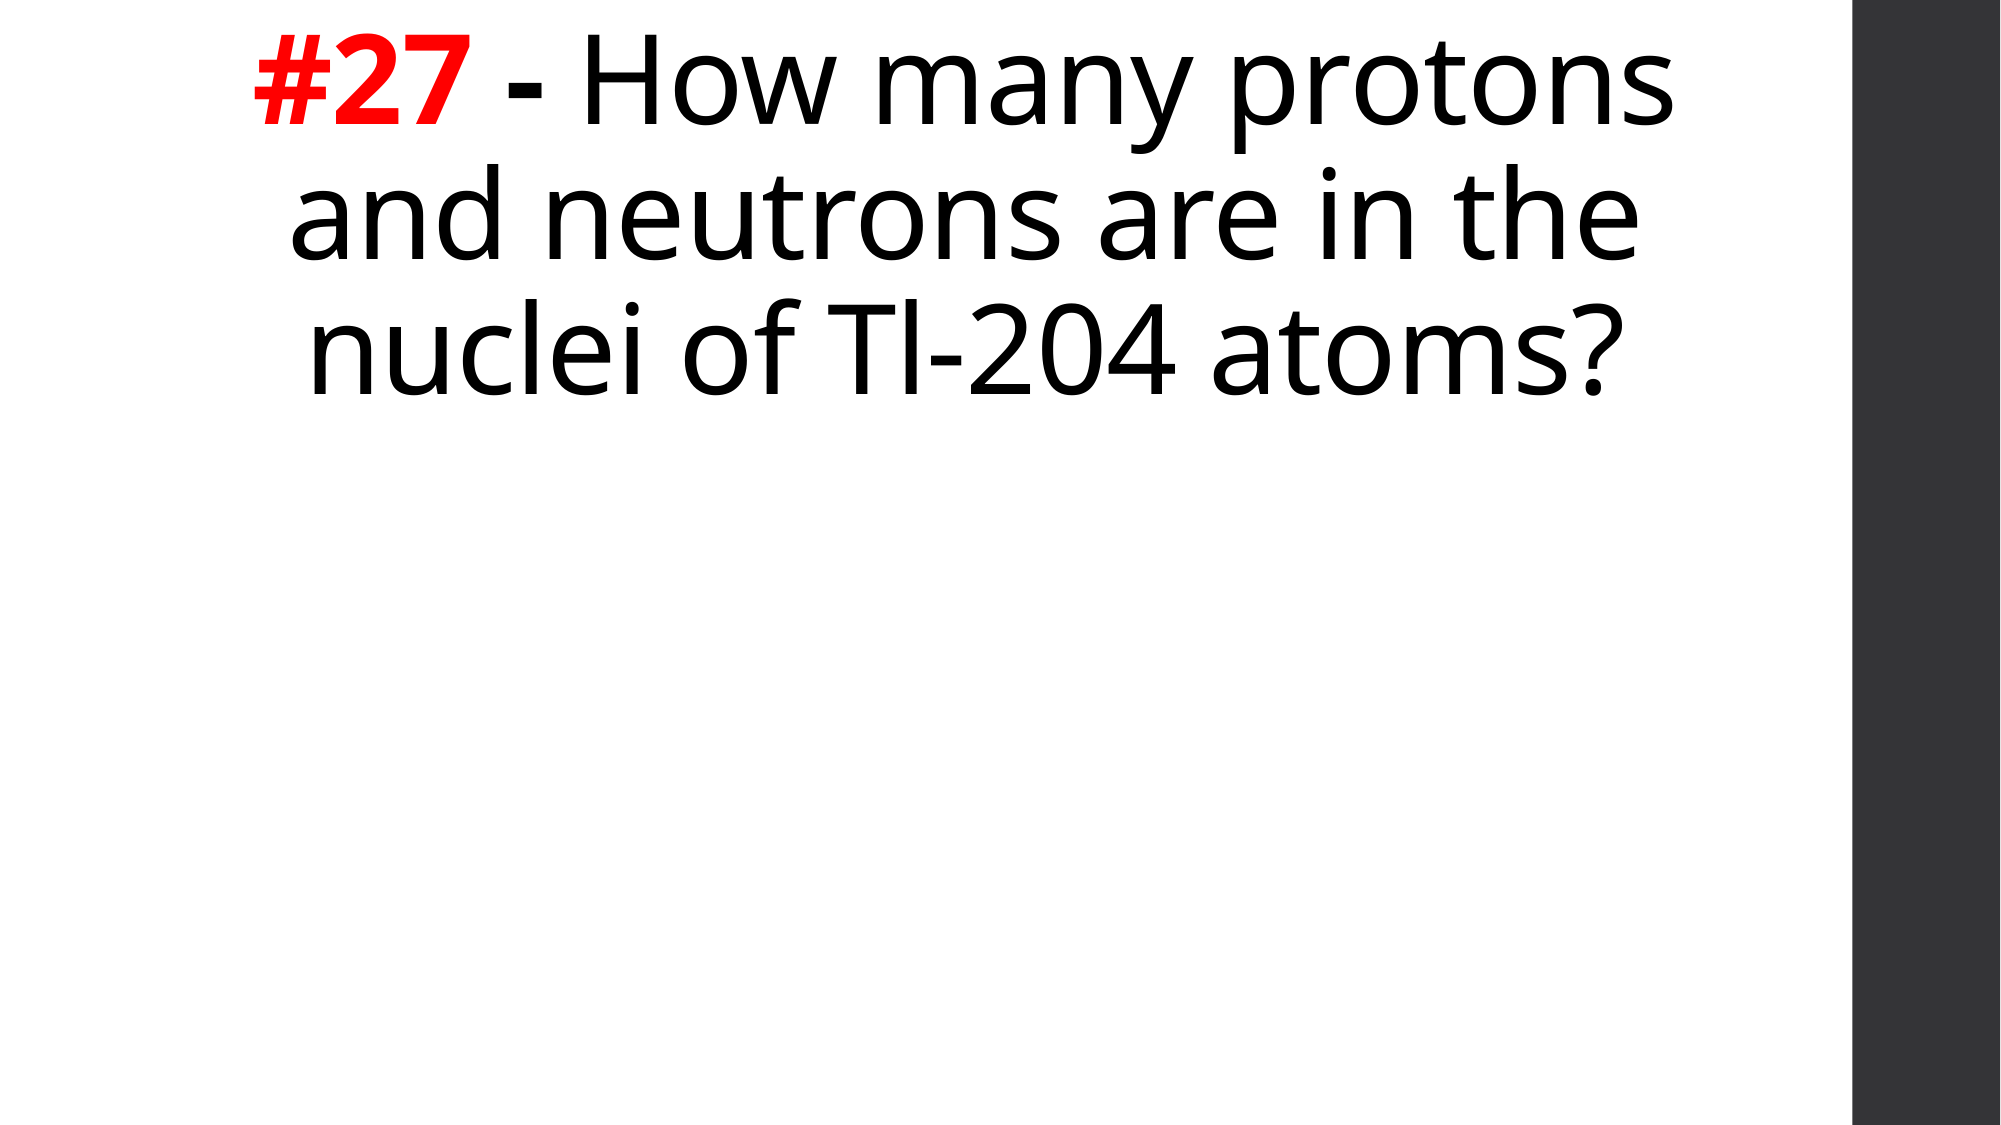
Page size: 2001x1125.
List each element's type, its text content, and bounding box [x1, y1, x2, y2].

title #27 - How many protons and neutrons are in the nuclei of Tl-204 atoms? [112, 45, 1818, 430]
